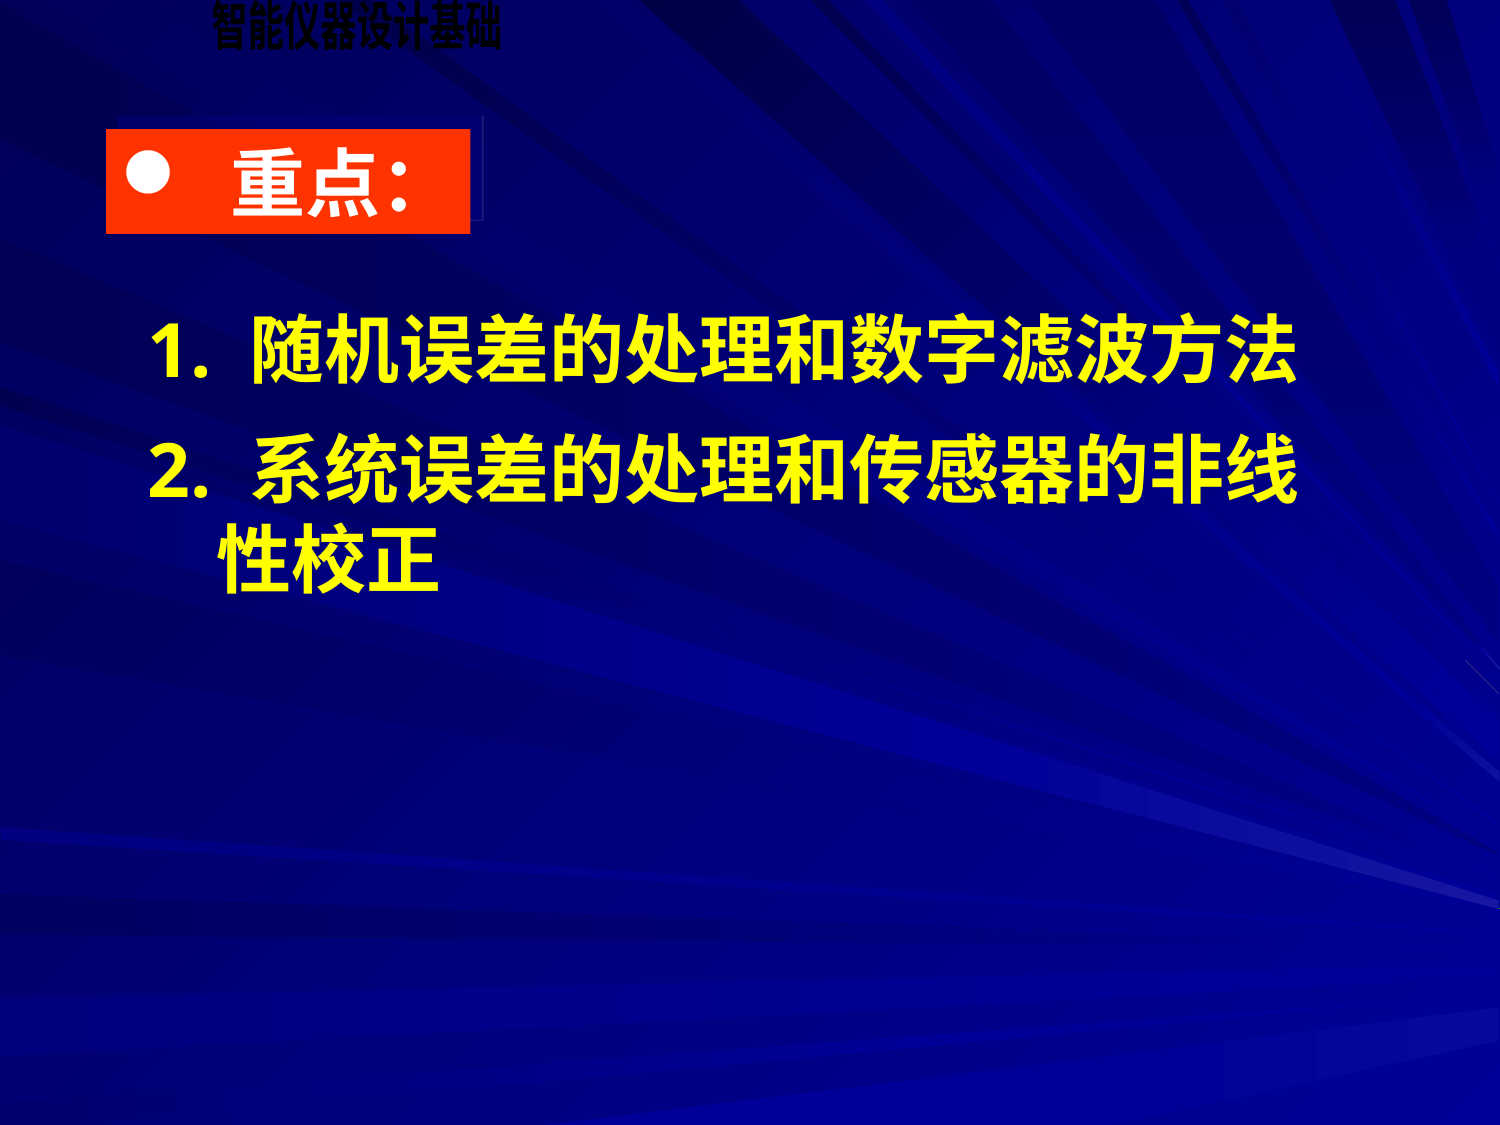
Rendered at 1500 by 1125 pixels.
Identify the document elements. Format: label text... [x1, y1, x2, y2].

text_box 1. 随机误差的处理和数字滤波方法 [132, 294, 1371, 400]
text_box 重点： [106, 129, 471, 234]
text_box 2. 系统误差的处理和传感器的非线 性校正 [132, 414, 1333, 610]
